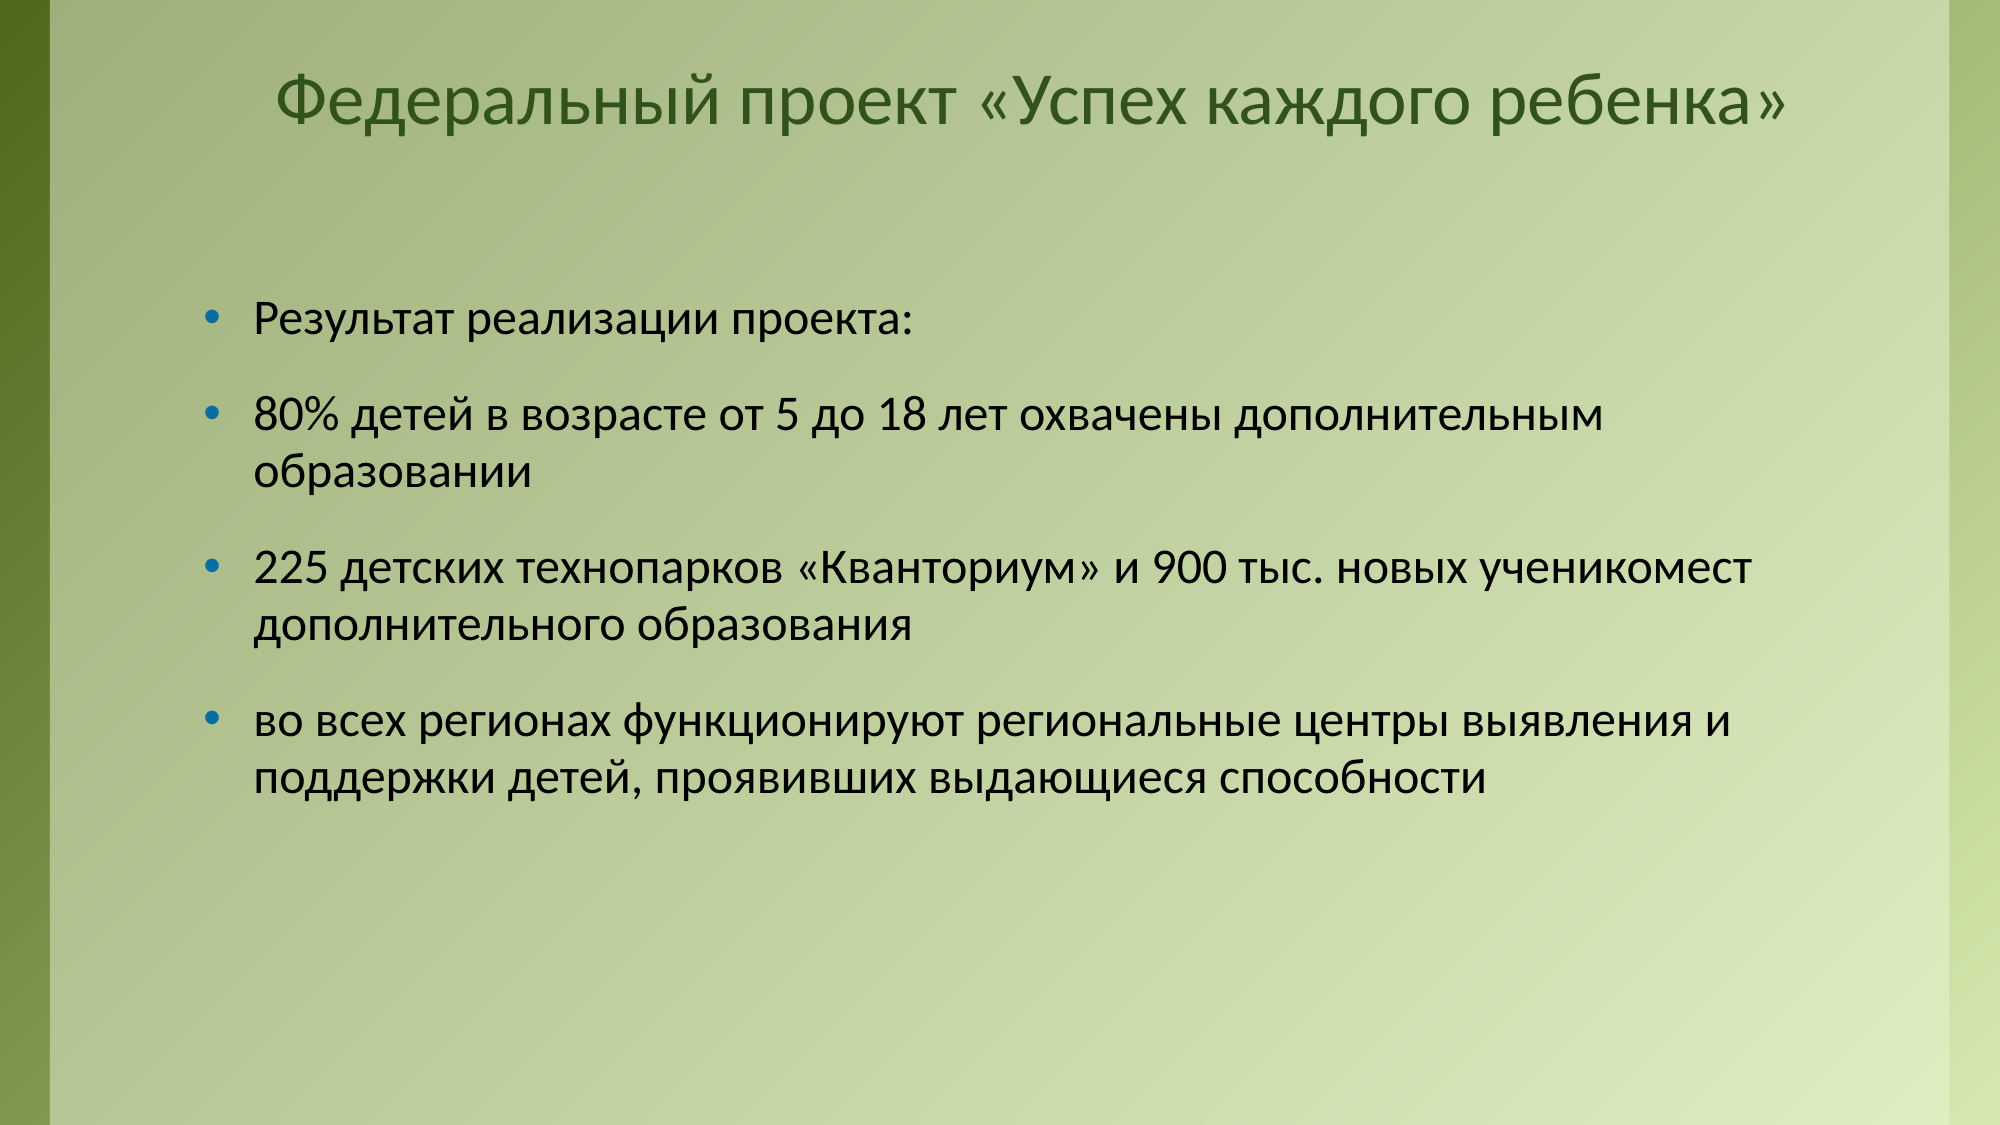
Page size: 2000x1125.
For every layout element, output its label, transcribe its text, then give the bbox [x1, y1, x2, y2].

list Результат реализации проекта: 80% детей в возрасте от 5 до 18 лет охвачены дополнительным образовании 225 детских технопарков «Кванториум» и 900 тыс. новых ученикомест дополнительного образования во всех регионах функционируют региональные центры выявления и поддержки детей, проявивших выдающиеся способности [183, 279, 1850, 1013]
title Федеральный проект «Успех каждого ребенка» [255, 30, 1922, 261]
